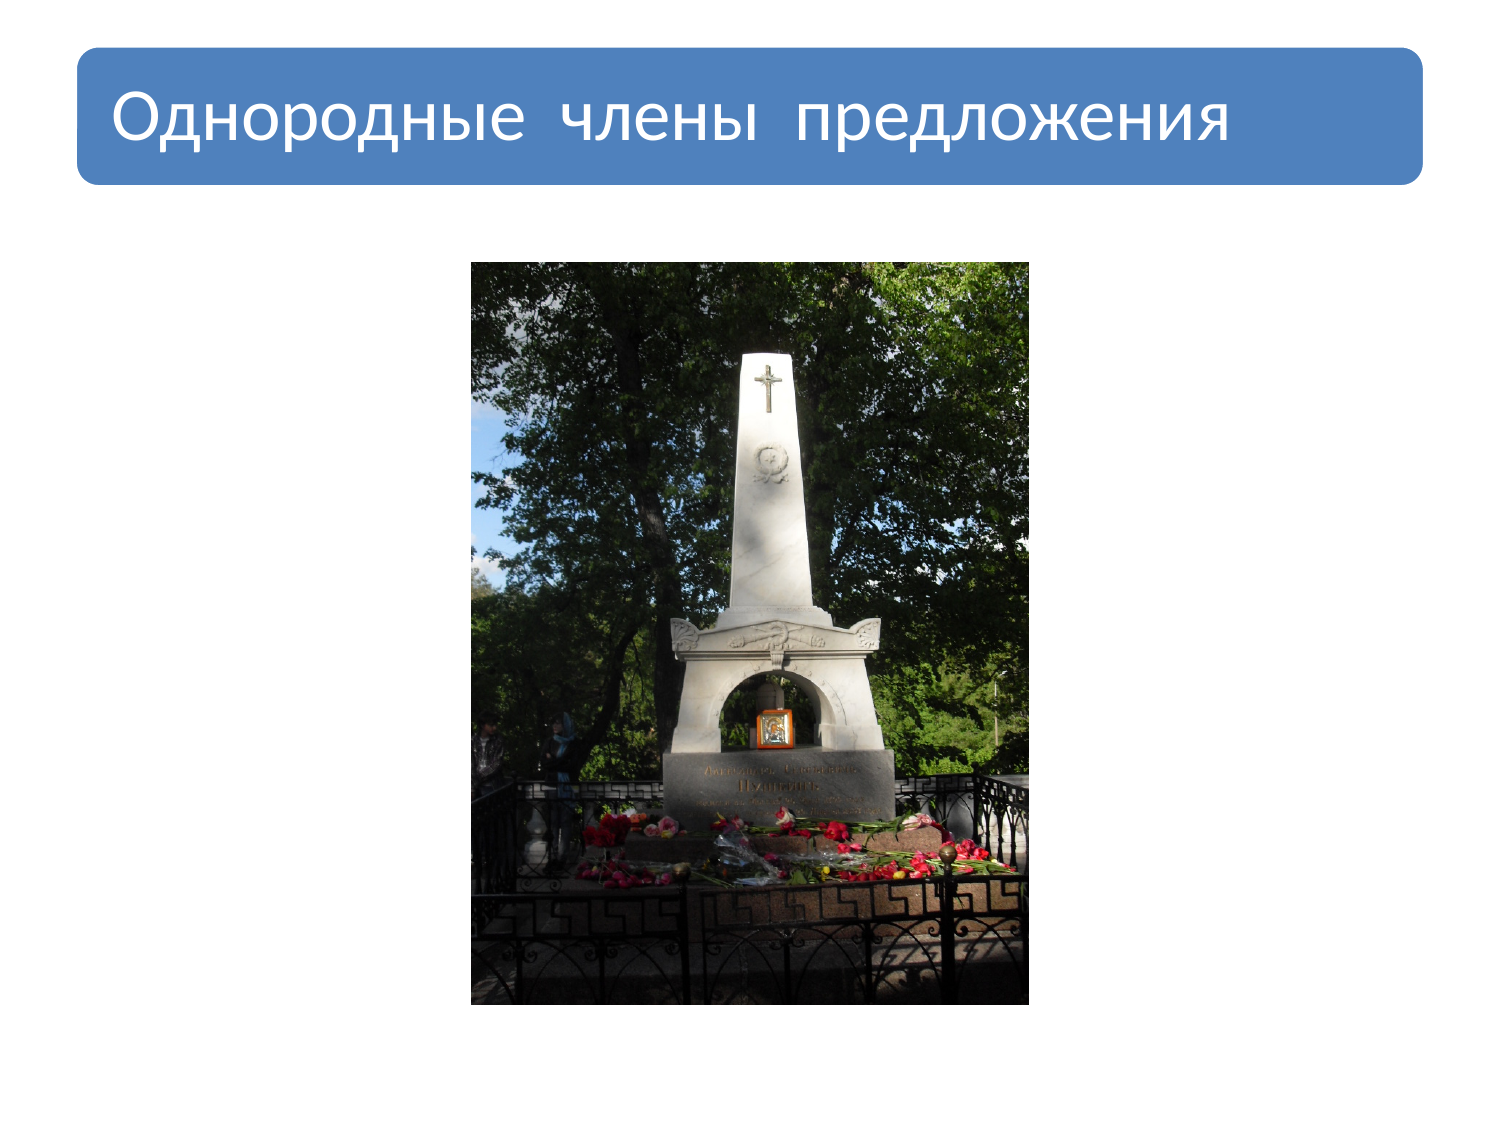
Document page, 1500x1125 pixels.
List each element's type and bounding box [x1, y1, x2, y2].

text_box [74, 44, 1426, 188]
list [471, 262, 1029, 1006]
